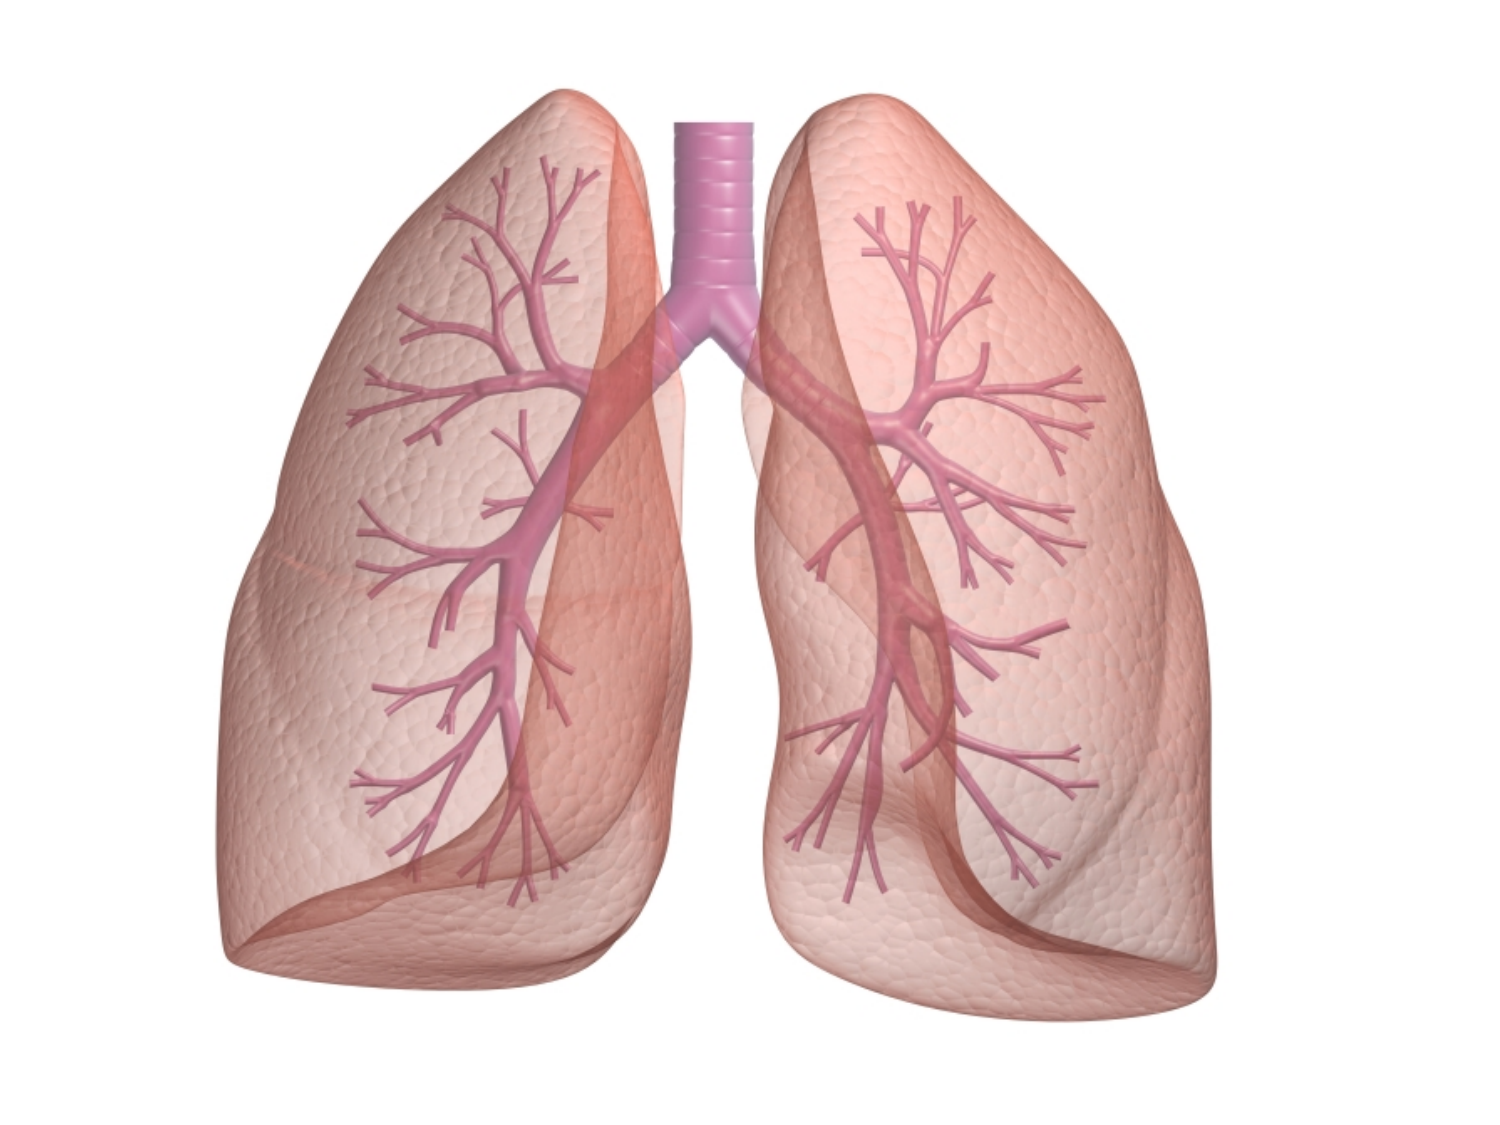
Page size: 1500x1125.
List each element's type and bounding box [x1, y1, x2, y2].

picture [52, 54, 1393, 1060]
